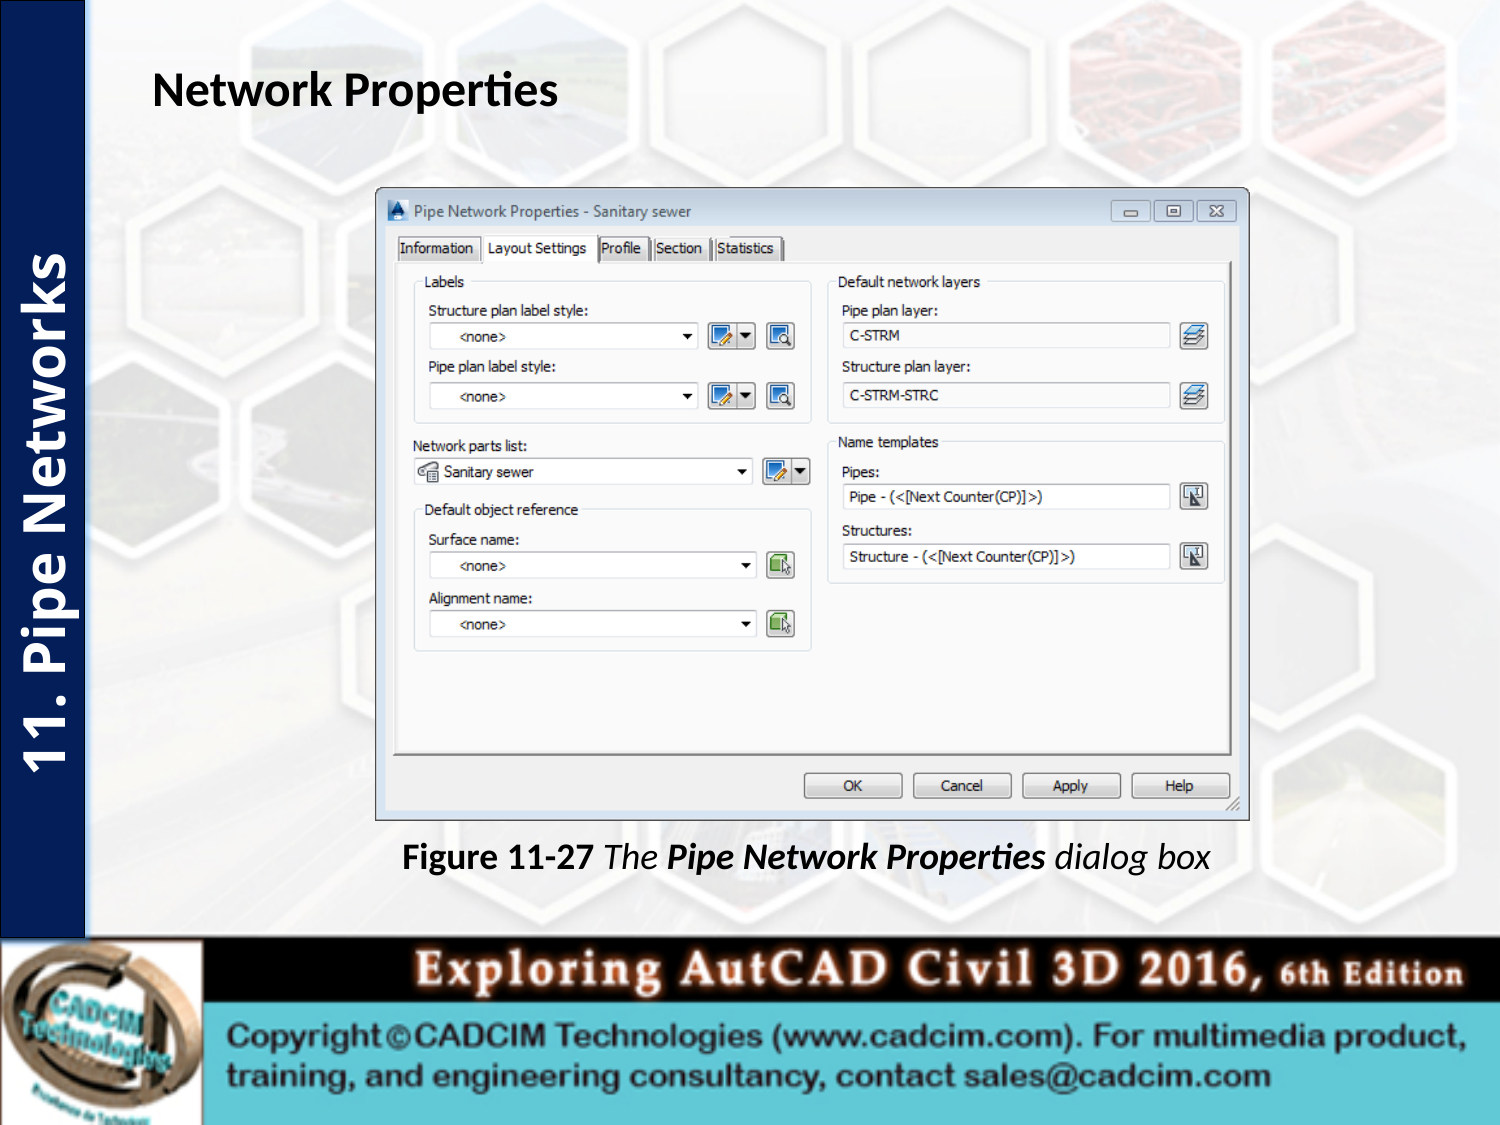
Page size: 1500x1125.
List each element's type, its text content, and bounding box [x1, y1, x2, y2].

text_box Network Properties [137, 49, 888, 124]
picture [0, 0, 1500, 1125]
text_box Figure 11-27 The Pipe Network Properties dialog box [387, 824, 1250, 885]
